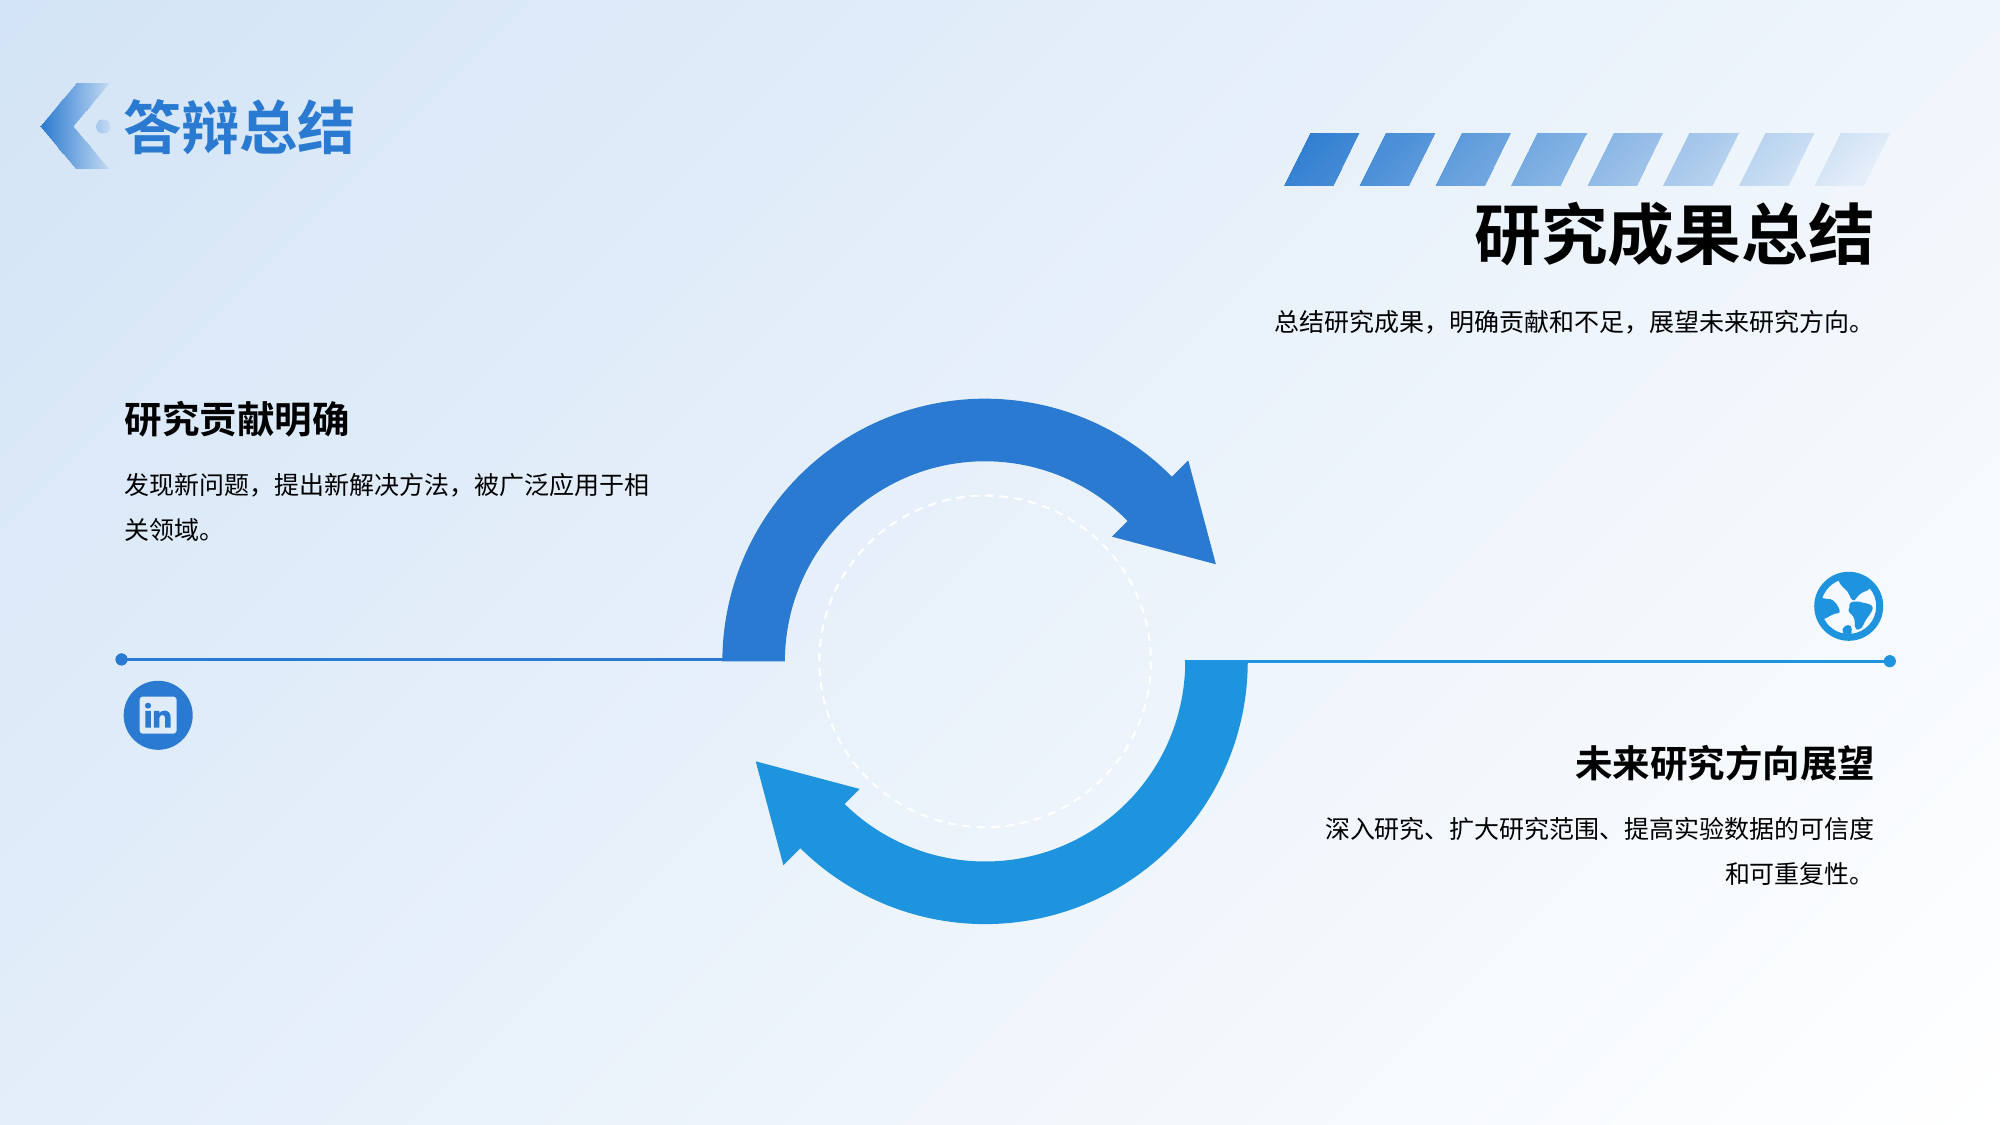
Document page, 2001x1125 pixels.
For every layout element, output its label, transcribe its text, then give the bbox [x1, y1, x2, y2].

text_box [109, 379, 1890, 936]
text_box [1237, 185, 1890, 342]
title 答辩总结 [108, 0, 1890, 169]
